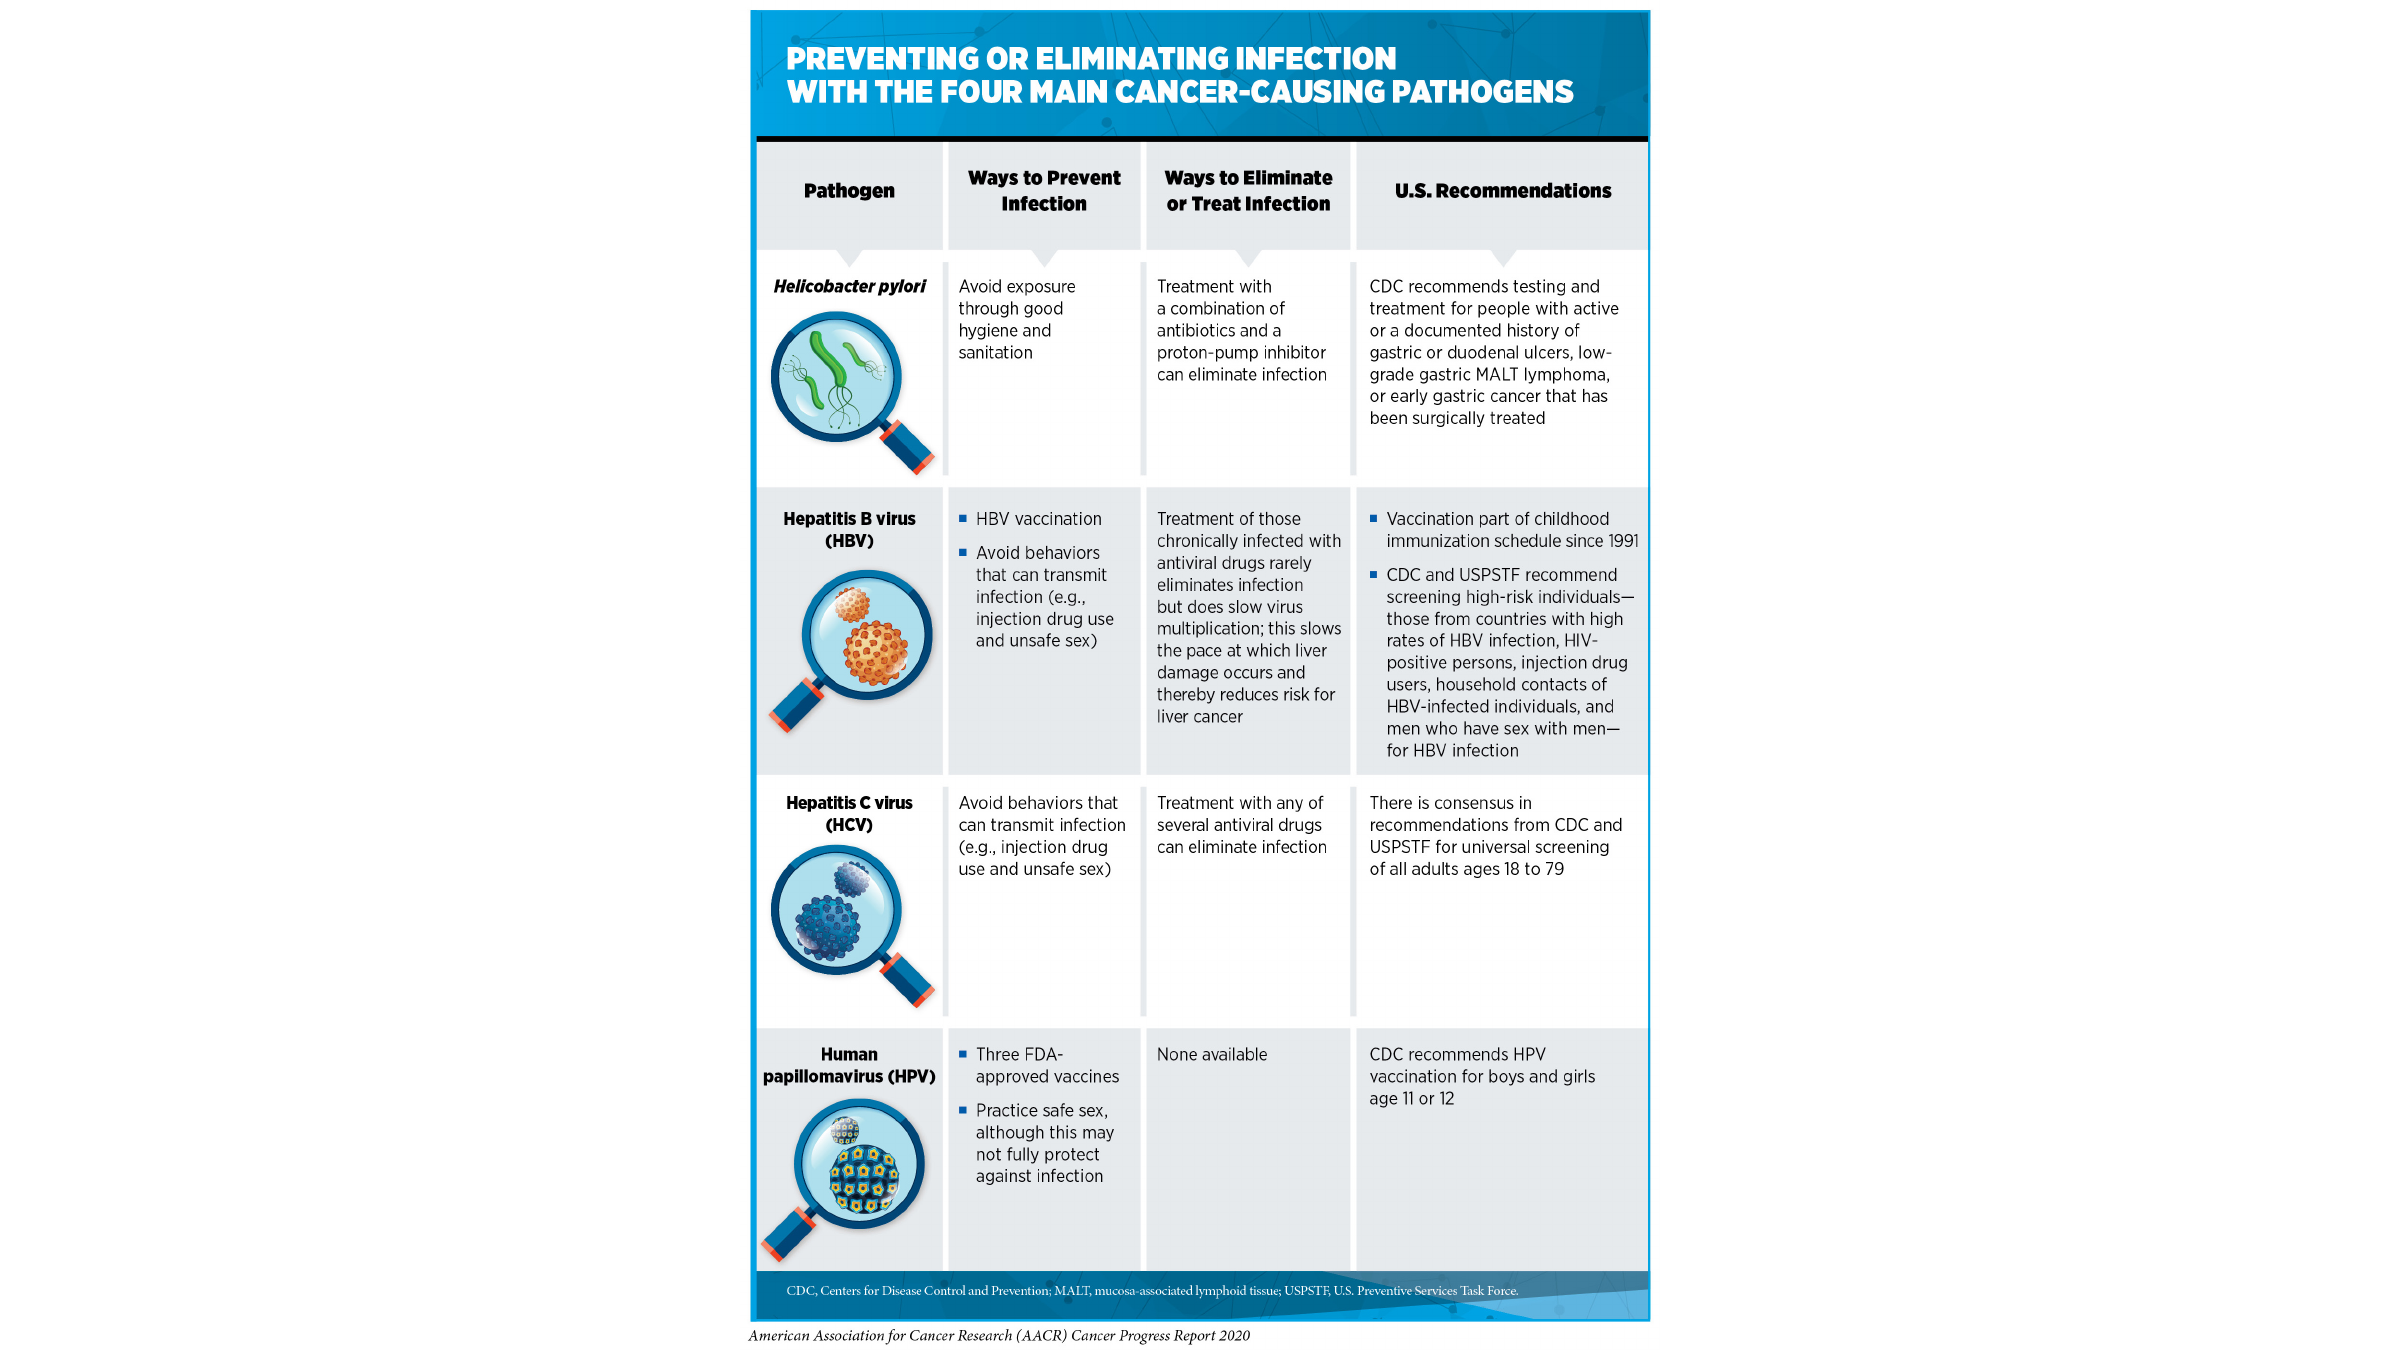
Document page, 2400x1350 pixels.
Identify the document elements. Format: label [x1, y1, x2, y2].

picture [740, 0, 1660, 1350]
